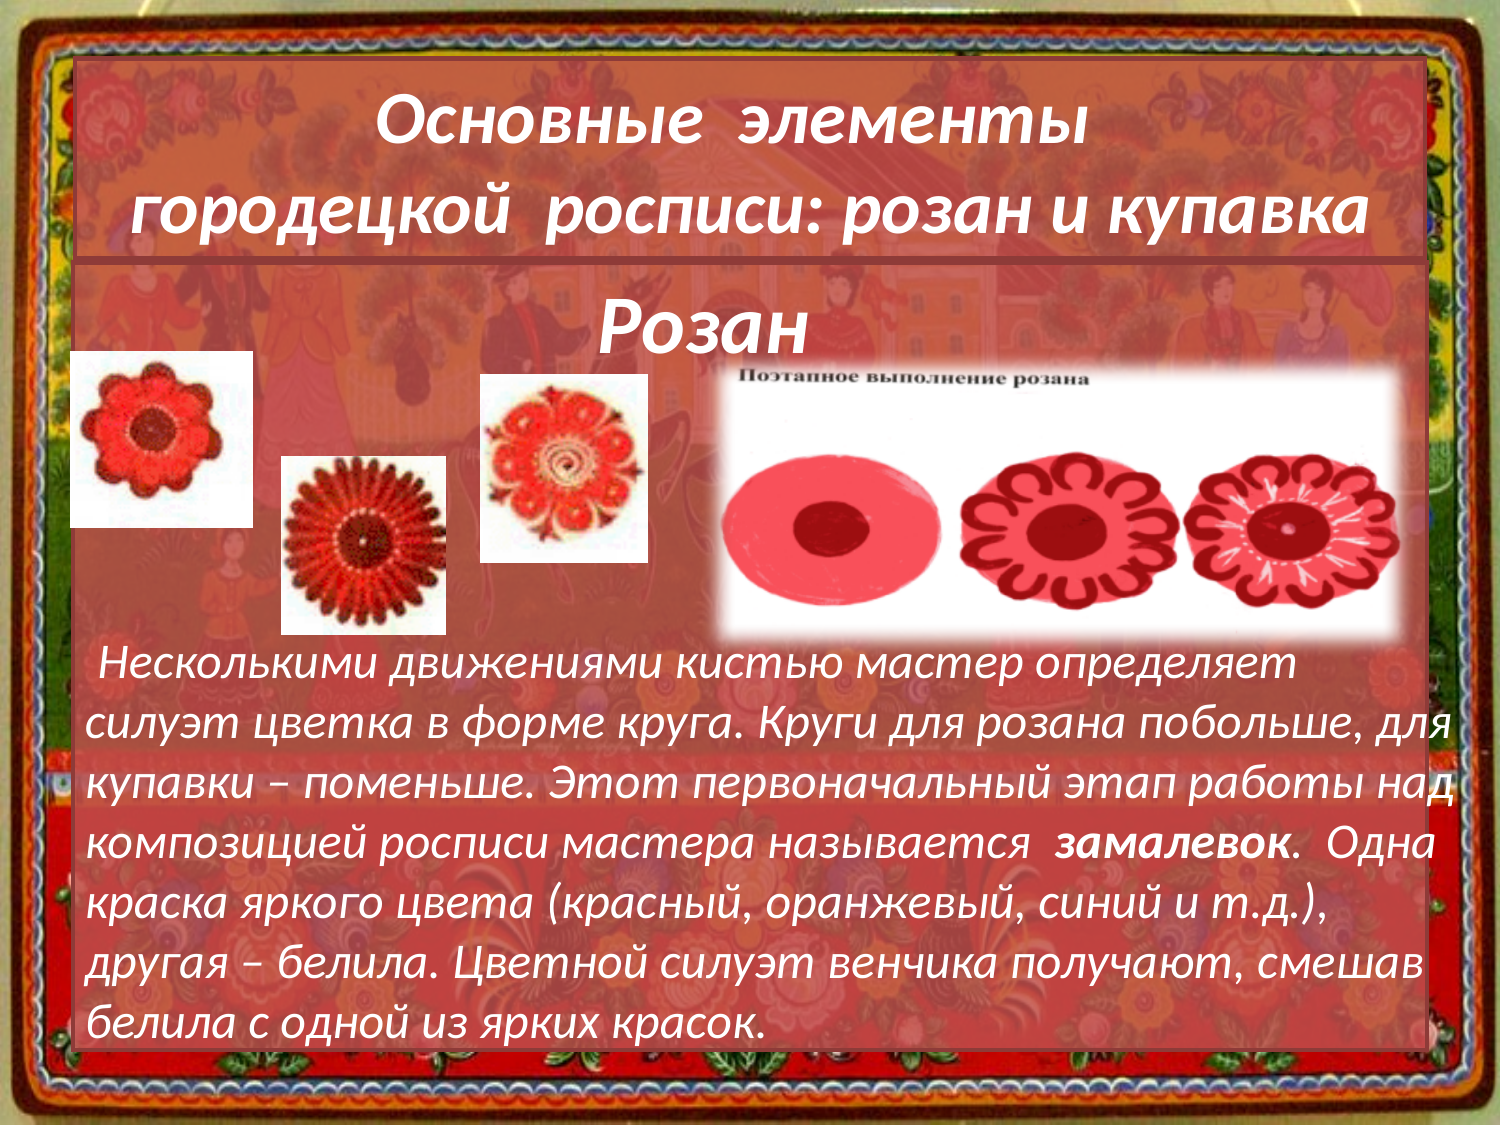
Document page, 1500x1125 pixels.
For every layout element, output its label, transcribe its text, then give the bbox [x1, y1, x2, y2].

list Розан [71, 260, 1429, 621]
picture [0, 0, 1500, 1125]
title Основные элементы городецкой росписи: розан и купавка [73, 56, 1427, 260]
text_box Несколькими движениями кистью мастер определяет силуэт цветка в форме круга. Круги для розана побольше, для купавки – поменьше. Этот первоначальный этап работы над композицией росписи мастера называется замалевок. Одна краска яркого цвета (красный, оранжевый, синий и т.д.), другая – белила. Цветной силуэт венчика получают, смешав белила с одной из ярких красок. [70, 621, 1477, 1057]
